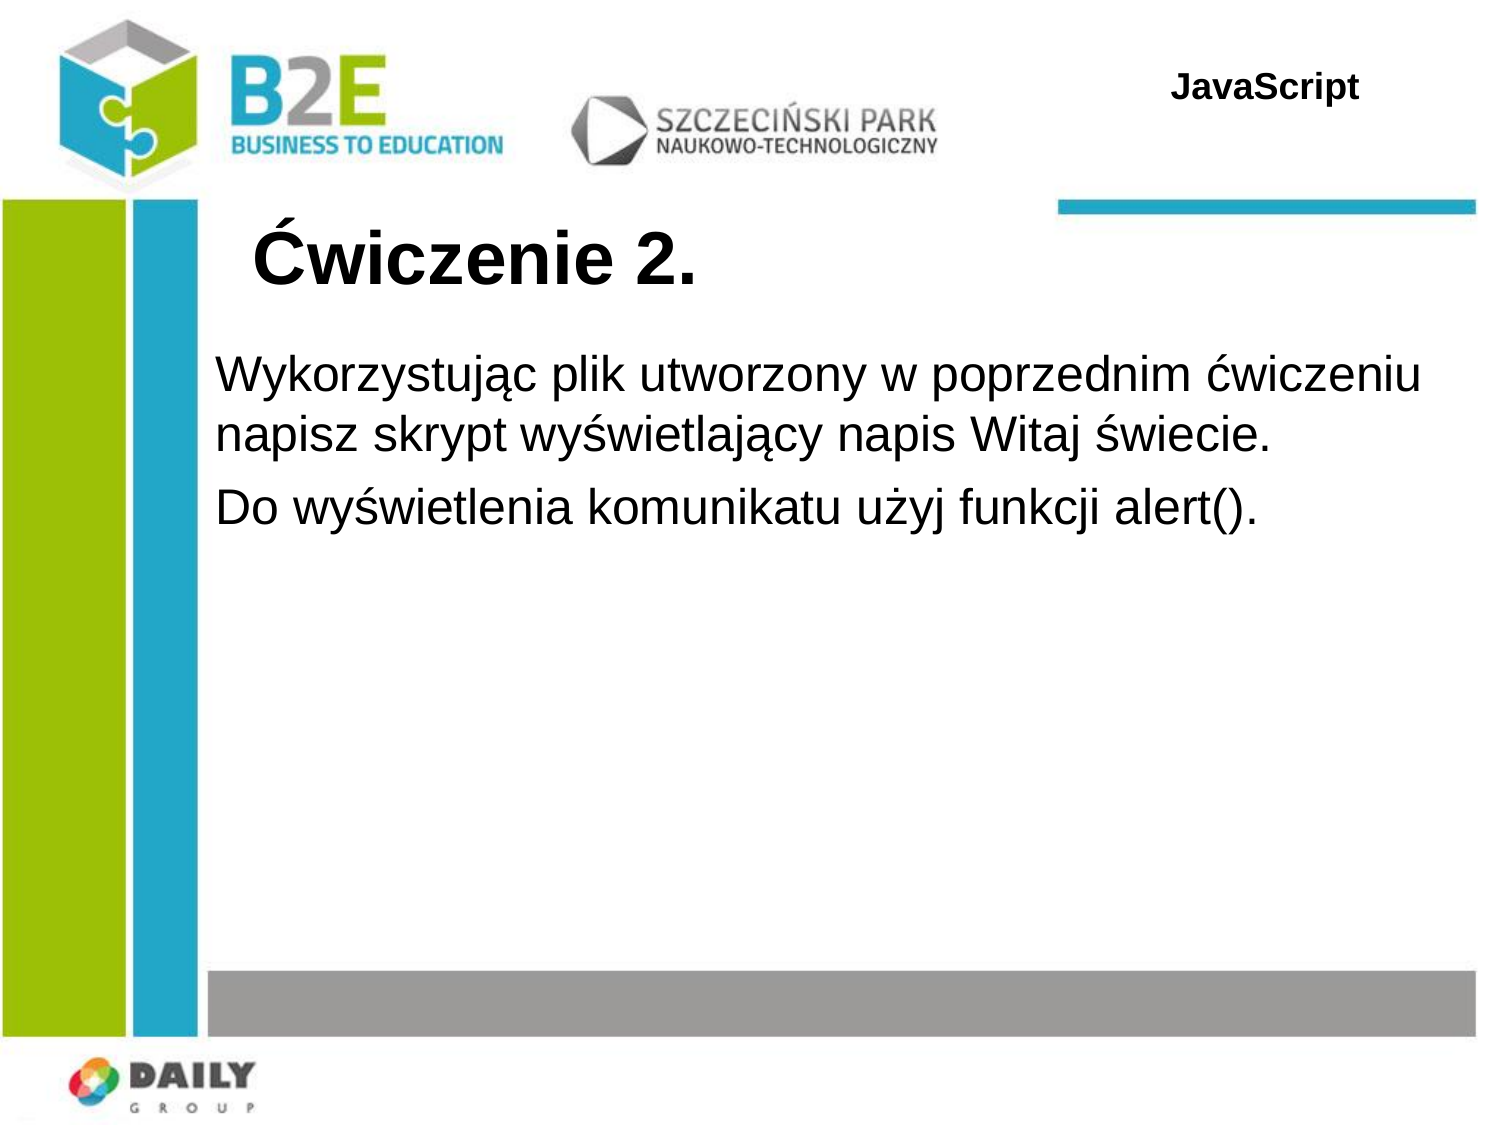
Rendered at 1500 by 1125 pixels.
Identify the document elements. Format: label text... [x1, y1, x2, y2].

list Wykorzystując plik utworzony w poprzednim ćwiczeniu napisz skrypt wyświetlający napis Witaj świecie. Do wyświetlenia komunikatu użyj funkcji alert(). [200, 326, 1473, 966]
title Ćwiczenie 2. [200, 218, 1473, 315]
picture [0, 0, 1500, 1125]
text_box JavaScript [1155, 54, 1375, 115]
